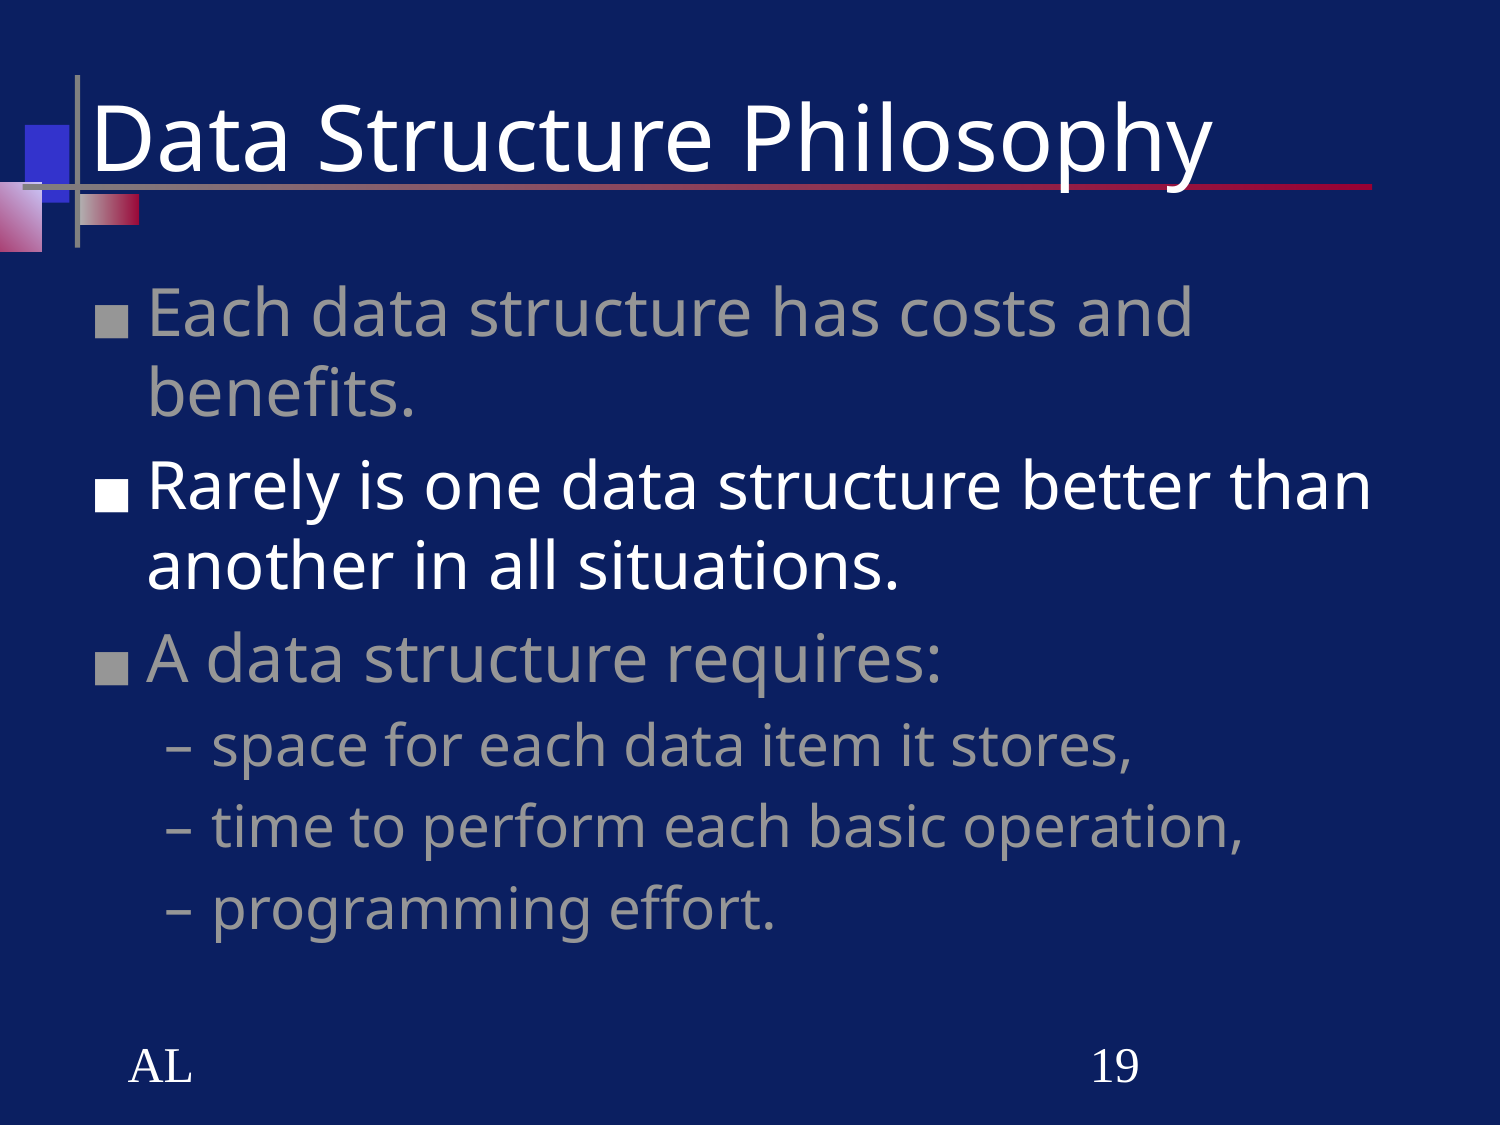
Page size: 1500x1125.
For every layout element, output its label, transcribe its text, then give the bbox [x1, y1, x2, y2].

slide_number ‹#› [1074, 1025, 1388, 1100]
list Each data structure has costs and benefits. Rarely is one data structure better than another in all situations. A data structure requires: space for each data item it stores, time to perform each basic operation, programming effort. [74, 262, 1425, 1012]
slide_number AL [112, 1025, 425, 1100]
title Data Structure Philosophy [74, 59, 1425, 210]
